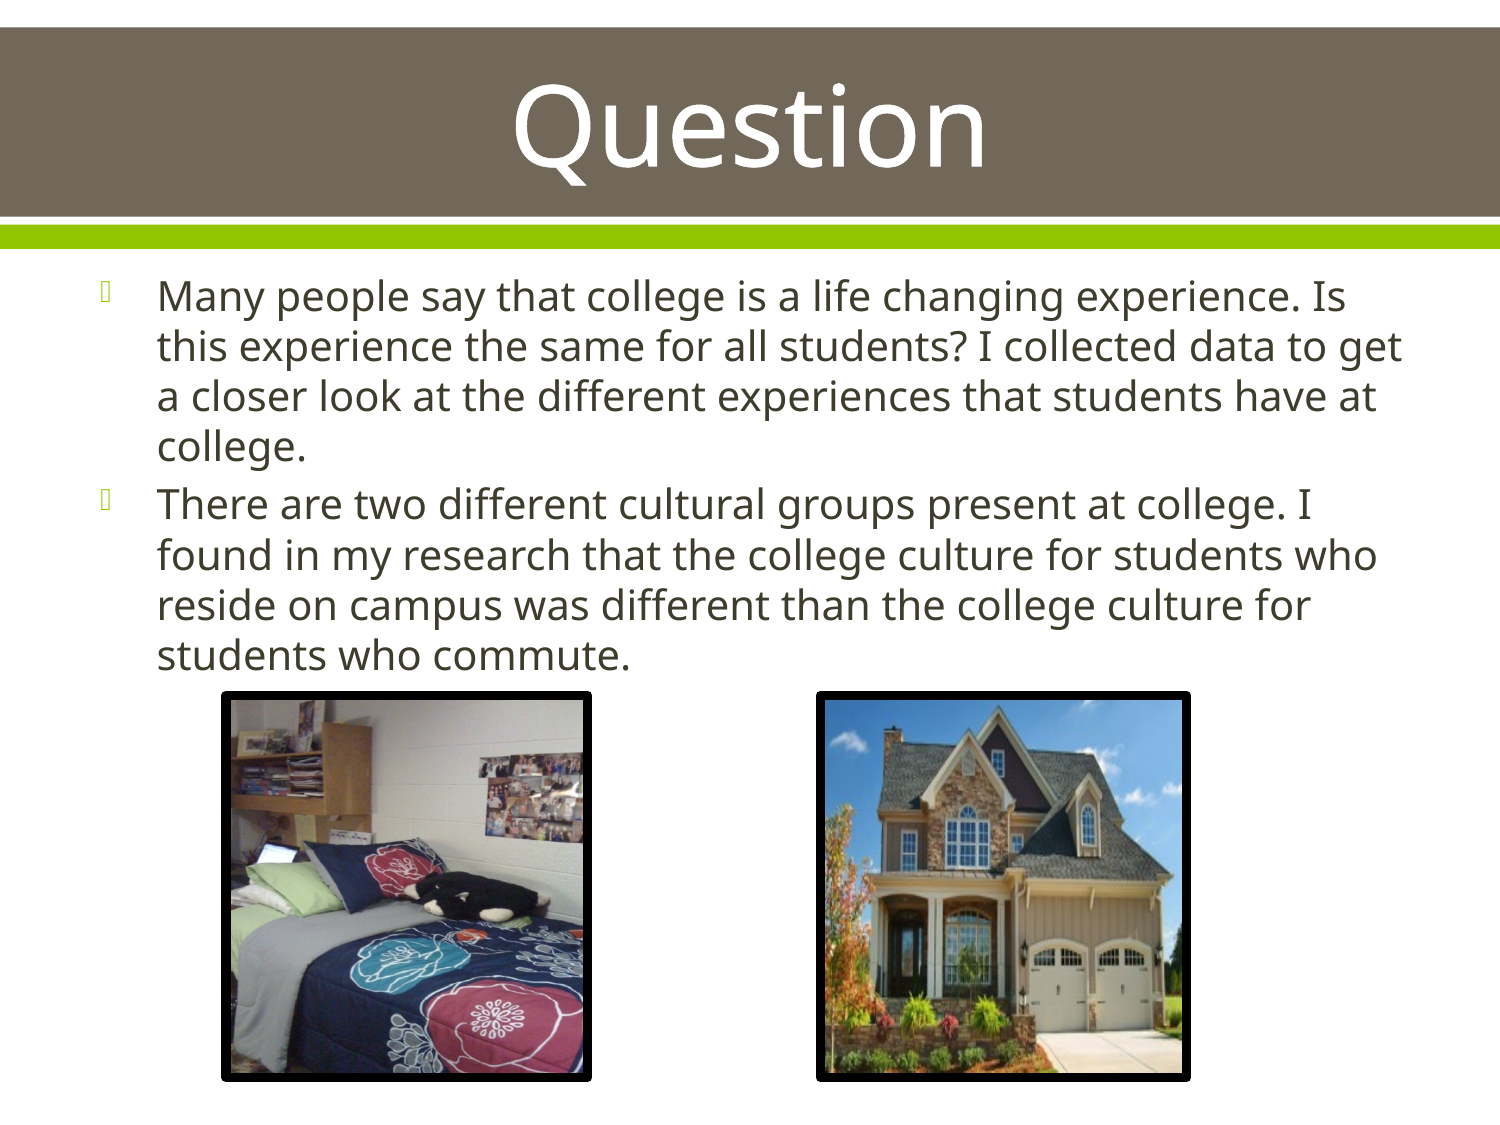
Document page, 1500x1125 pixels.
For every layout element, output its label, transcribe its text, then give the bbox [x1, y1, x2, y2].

title Question [75, 29, 1425, 213]
picture [824, 699, 1183, 1074]
picture [230, 699, 584, 1074]
list Many people say that college is a life changing experience. Is this experience the same for all students? I collected data to get a closer look at the different experiences that students have at college. There are two different cultural groups present at college. I found in my research that the college culture for students who reside on campus was different than the college culture for students who commute. [75, 262, 1425, 1059]
